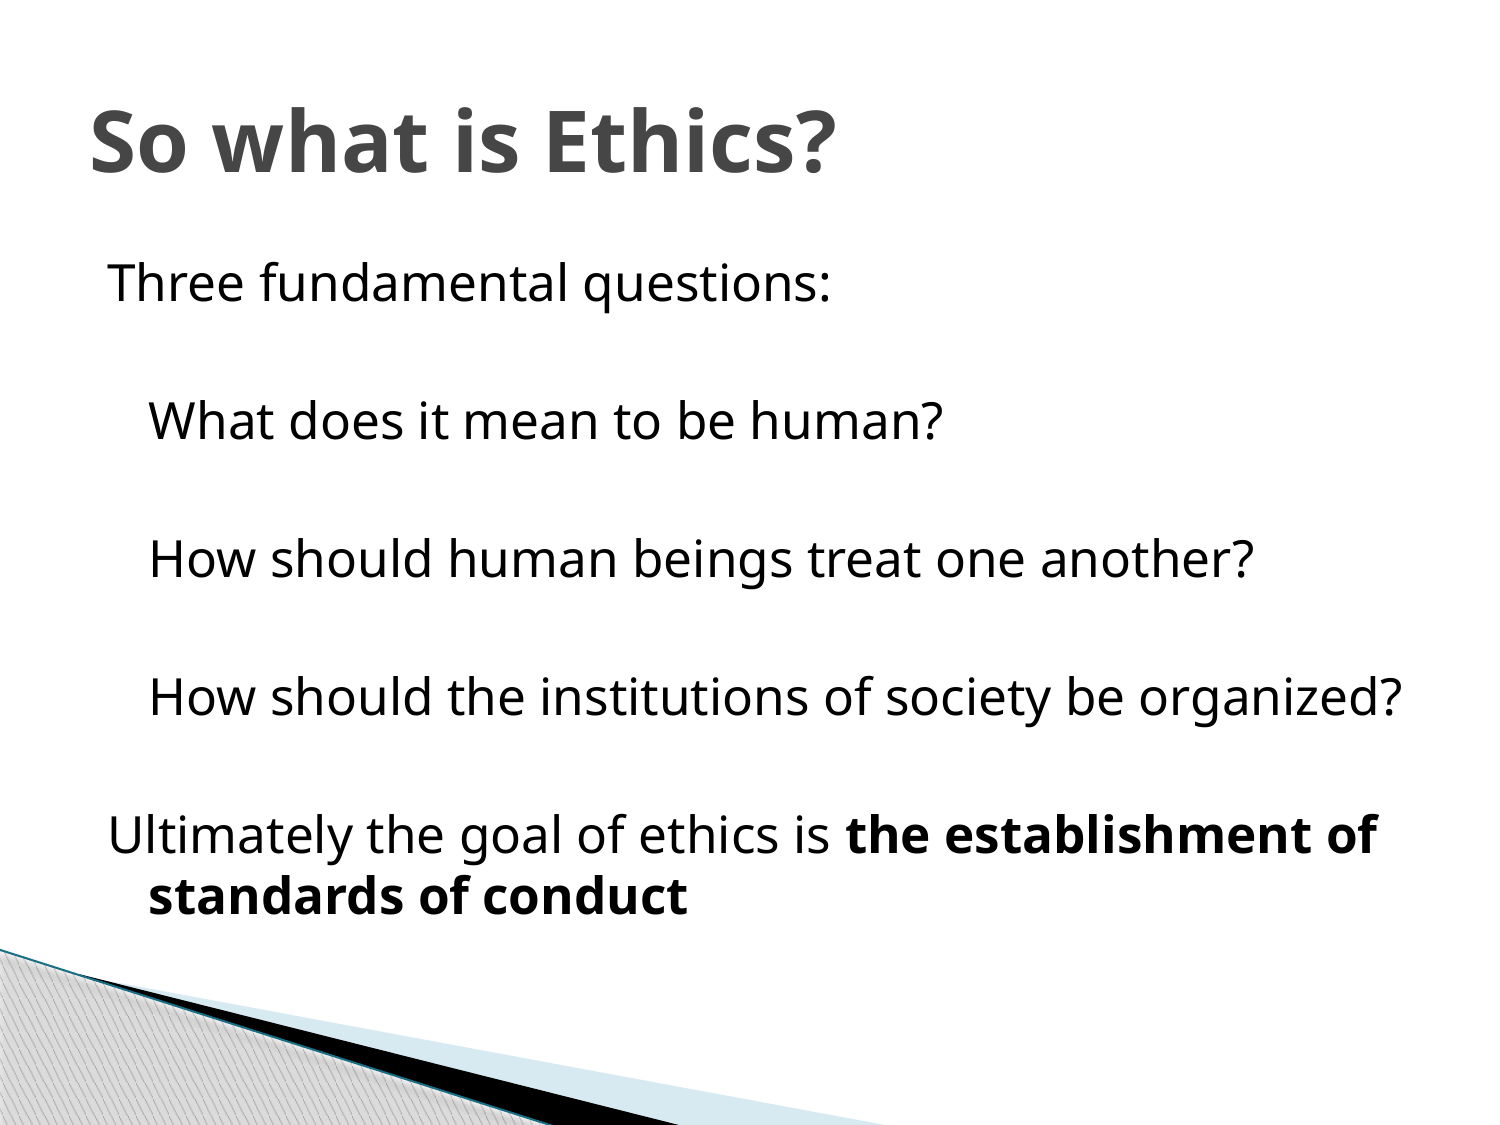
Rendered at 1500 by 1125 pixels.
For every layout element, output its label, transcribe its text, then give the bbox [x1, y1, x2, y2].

title So what is Ethics? [75, 45, 1425, 233]
list Three fundamental questions: What does it mean to be human? How should human beings treat one another? How should the institutions of society be organized? Ultimately the goal of ethics is the establishment of standards of conduct [75, 243, 1425, 986]
